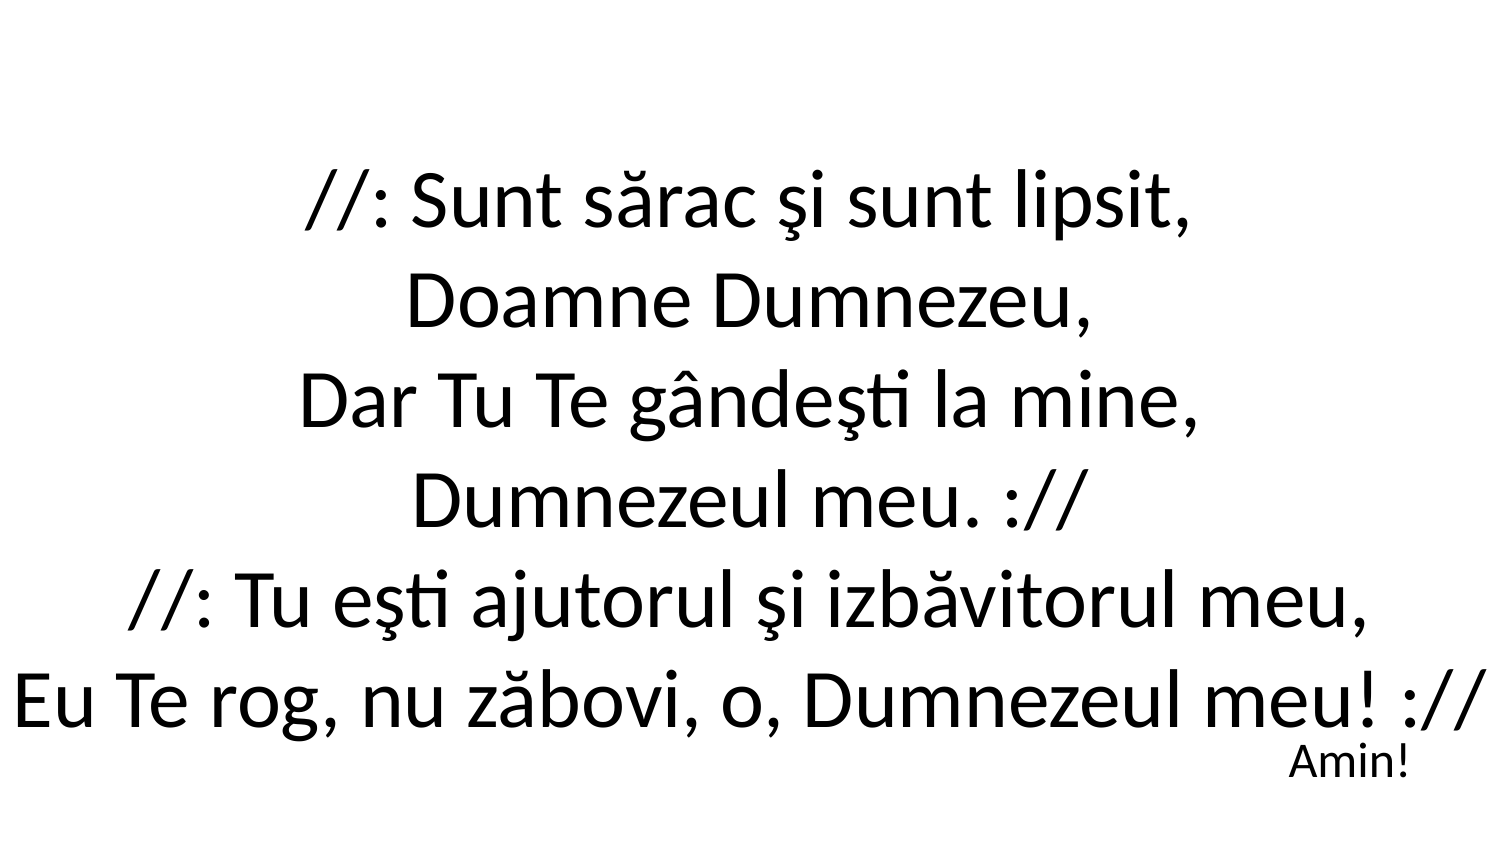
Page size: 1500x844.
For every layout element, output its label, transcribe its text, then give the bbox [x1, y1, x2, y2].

text_box //: Sunt sărac şi sunt lipsit, Doamne Dumnezeu, Dar Tu Te gândeşti la mine, Dumnezeul meu. :// //: Tu eşti ajutorul şi izbăvitorul meu, Eu Te rog, nu zăbovi, o, Dumnezeul meu! :// [0, 92, 1500, 752]
text_box Amin! [1273, 674, 1427, 795]
